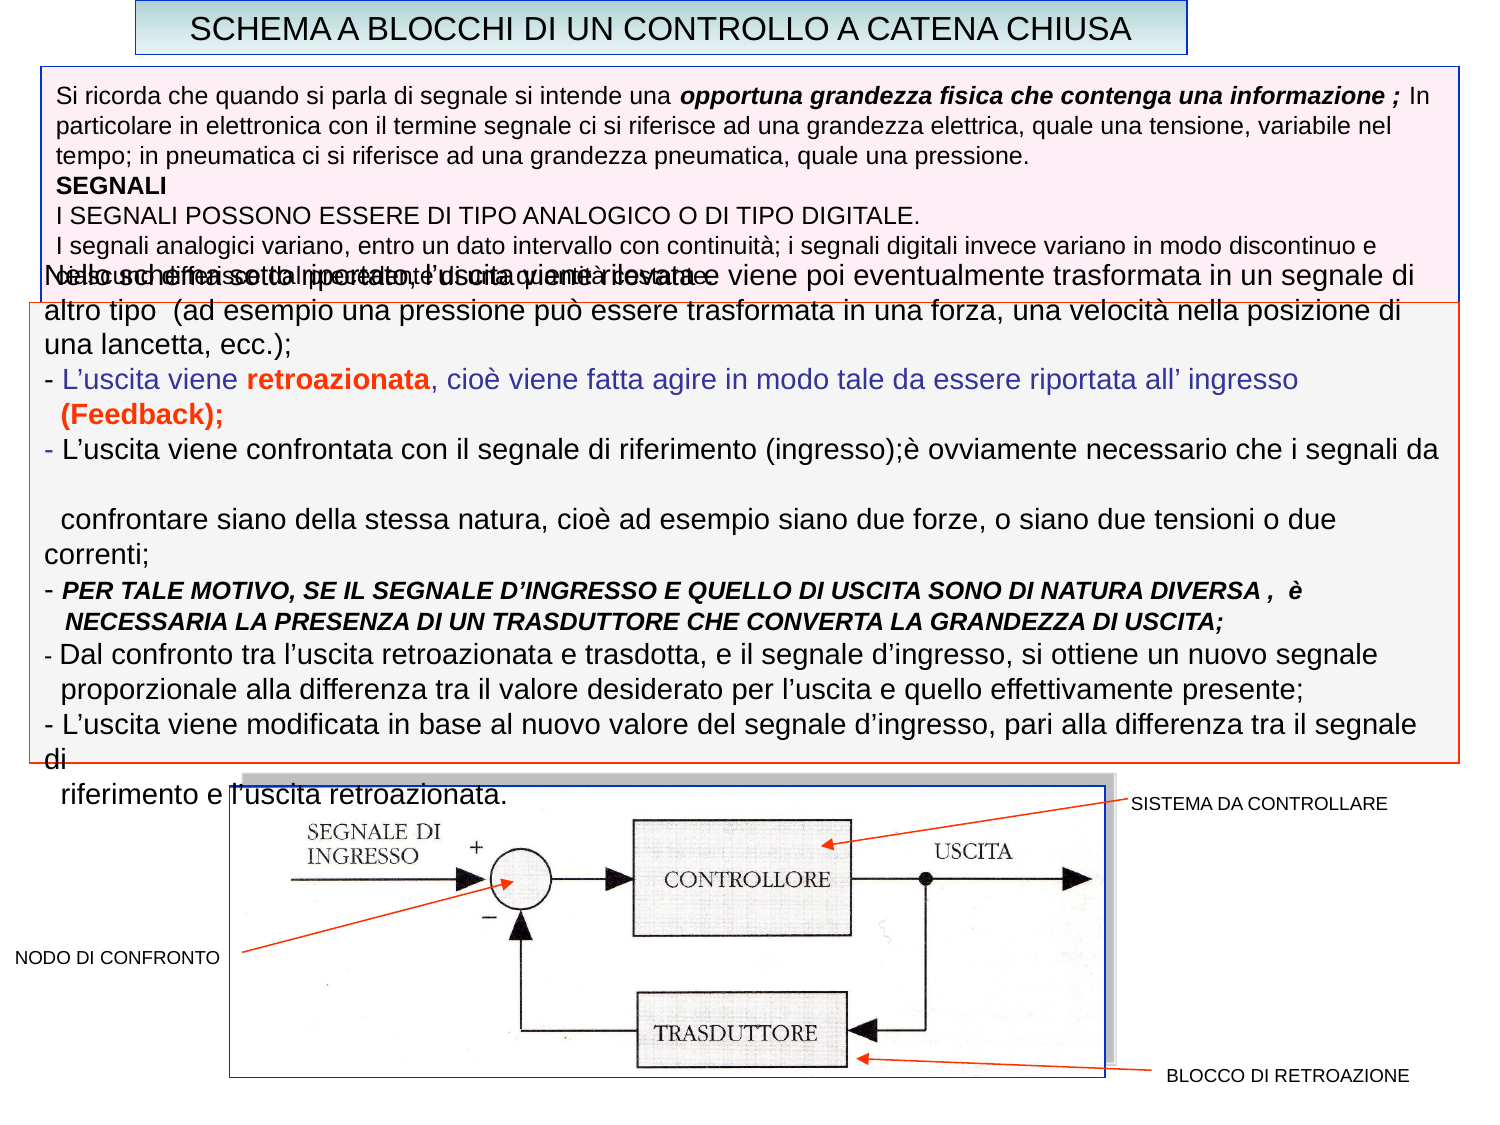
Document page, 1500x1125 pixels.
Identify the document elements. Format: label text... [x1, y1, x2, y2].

text_box Si ricorda che quando si parla di segnale si intende una opportuna grandezza fisica che contenga una informazione ; In particolare in elettronica con il termine segnale ci si riferisce ad una grandezza elettrica, quale una tensione, variabile nel tempo; in pneumatica ci si riferisce ad una grandezza pneumatica, quale una pressione. SEGNALI I SEGNALI POSSONO ESSERE DI TIPO ANALOGICO O DI TIPO DIGITALE. I segnali analogici variano, entro un dato intervallo con continuità; i segnali digitali invece variano in modo discontinuo e ciascuno differisce dal precedente di una quantità costante. [41, 66, 1459, 302]
text_box Nello schema sotto riportato, l’uscita viene rilevata e viene poi eventualmente trasformata in un segnale di altro tipo (ad esempio una pressione può essere trasformata in una forza, una velocità nella posizione di una lancetta, ecc.); - L’uscita viene retroazionata, cioè viene fatta agire in modo tale da essere riportata all’ ingresso (Feedback); - L’uscita viene confrontata con il segnale di riferimento (ingresso);è ovviamente necessario che i segnali da confrontare siano della stessa natura, cioè ad esempio siano due forze, o siano due tensioni o due correnti; - PER TALE MOTIVO, SE IL SEGNALE D’INGRESSO E QUELLO DI USCITA SONO DI NATURA DIVERSA , è NECESSARIA LA PRESENZA DI UN TRASDUTTORE CHE CONVERTA LA GRANDEZZA DI USCITA; - Dal confronto tra l’uscita retroazionata e trasdotta, e il segnale d’ingresso, si ottiene un nuovo segnale proporzionale alla differenza tra il valore desiderato per l’uscita e quello effettivamente presente; - L’uscita viene modificata in base al nuovo valore del segnale d’ingresso, pari alla differenza tra il segnale di riferimento e l’uscita retroazionata. [29, 302, 1459, 764]
text_box BLOCCO DI RETROAZIONE [1151, 1046, 1447, 1094]
text_box SCHEMA A BLOCCHI DI UN CONTROLLO A CATENA CHIUSA [135, 0, 1187, 55]
text_box SISTEMA DA CONTROLLARE [1116, 774, 1412, 822]
picture [230, 786, 1105, 1077]
text_box NODO DI CONFRONTO [0, 928, 230, 977]
